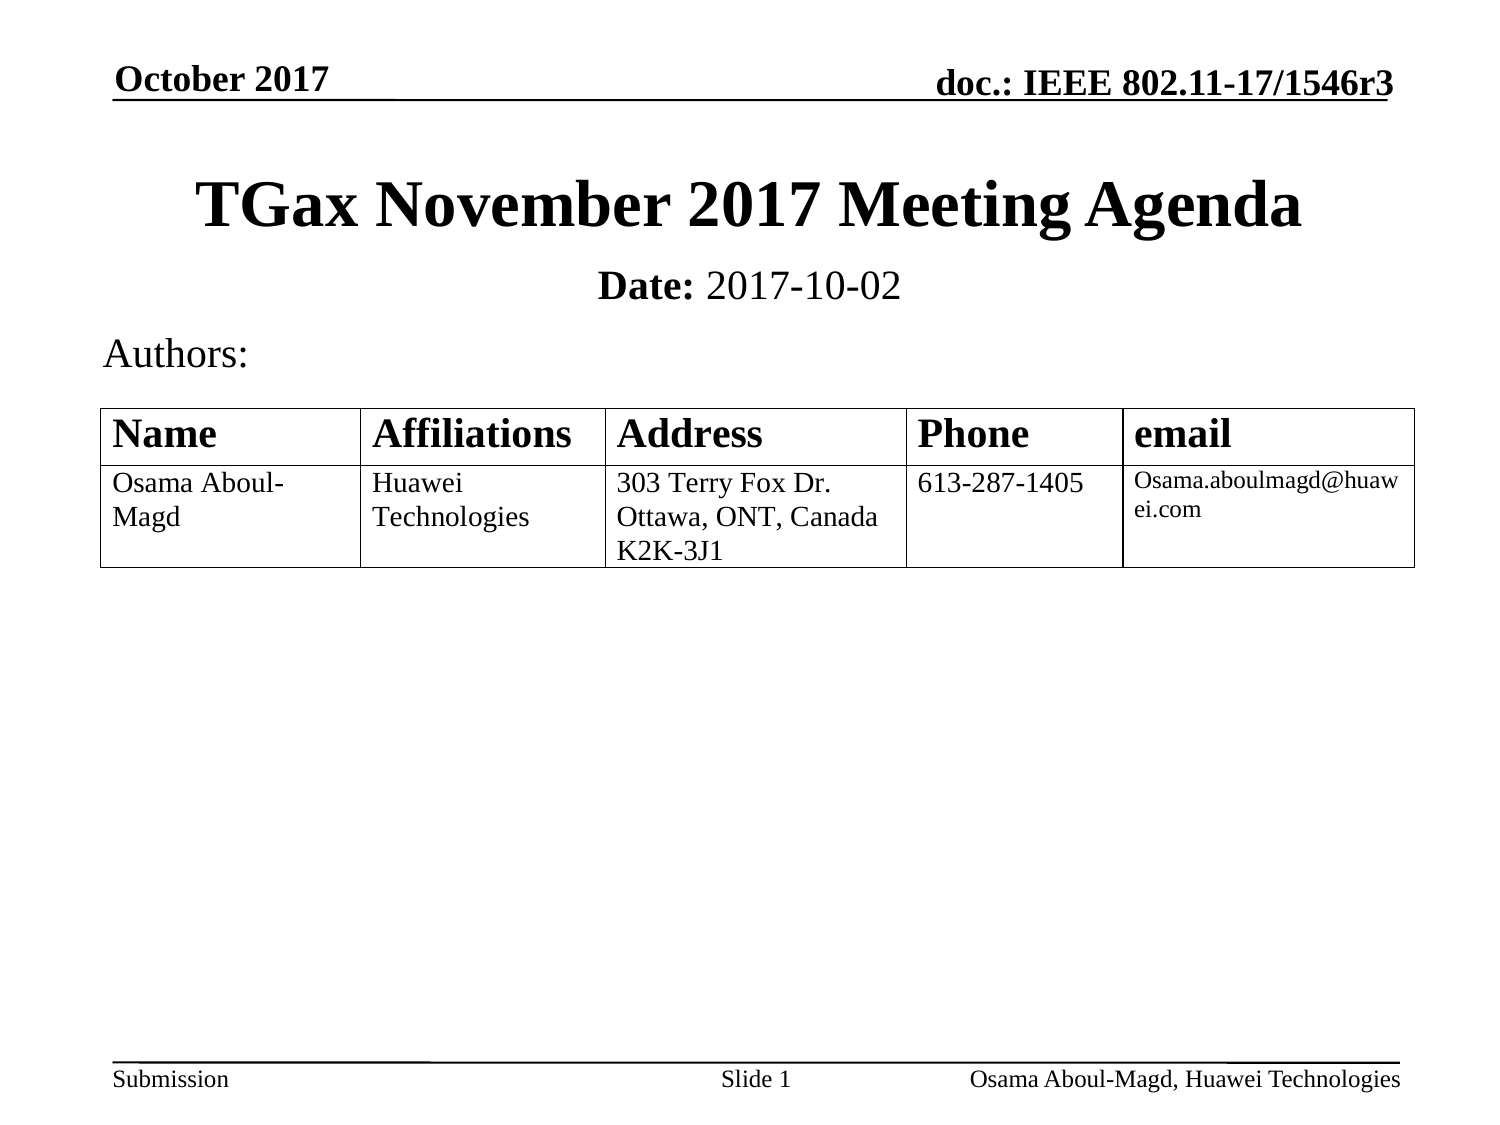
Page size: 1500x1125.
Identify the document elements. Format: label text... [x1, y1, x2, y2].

footer Osama Aboul-Magd, Huawei Technologies [902, 1061, 1402, 1093]
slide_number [114, 54, 493, 100]
list Date: 2017-10-02 [112, 249, 1388, 316]
text_box Authors: [87, 318, 325, 381]
title TGax November 2017 Meeting Agenda [112, 112, 1388, 249]
slide_number Slide 1 [712, 1061, 800, 1123]
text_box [85, 407, 1446, 826]
